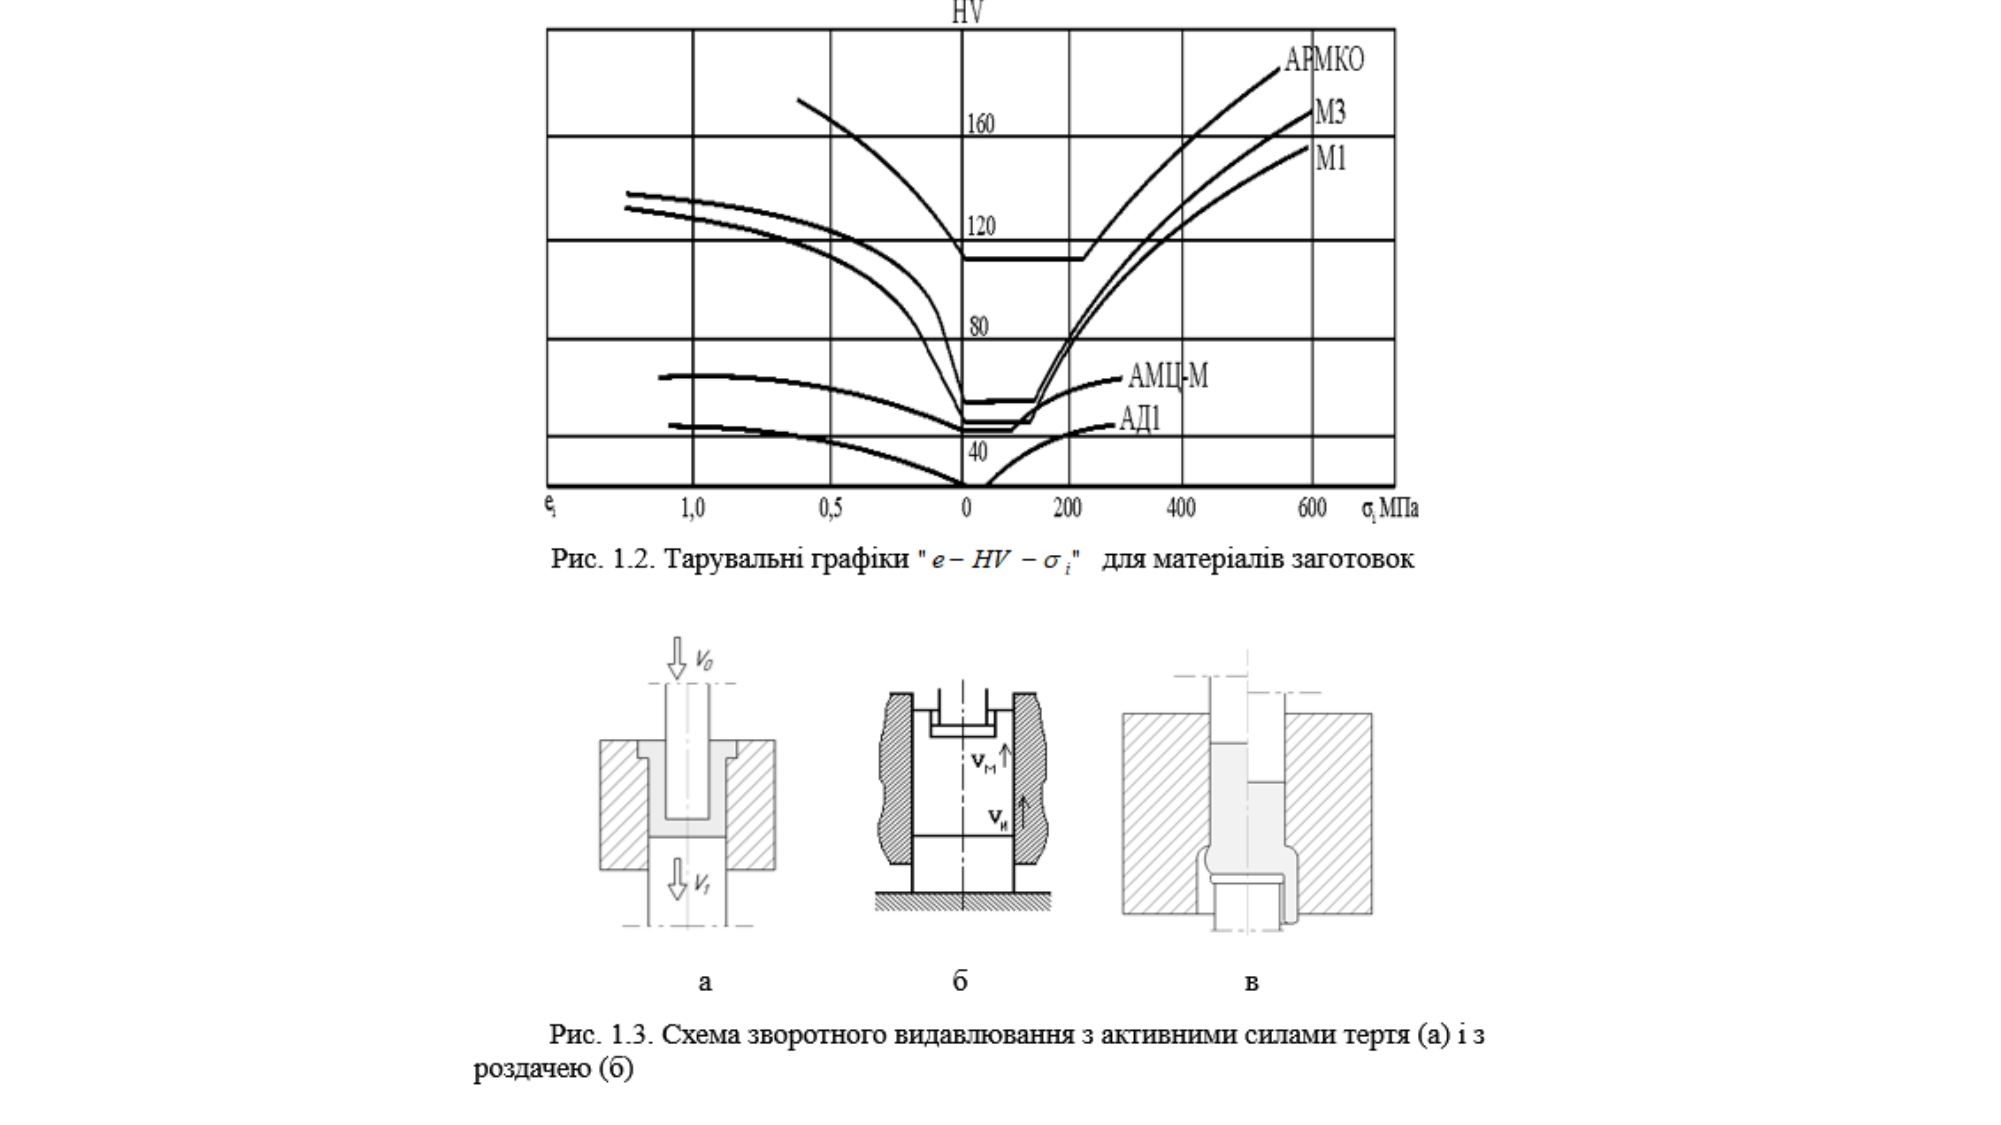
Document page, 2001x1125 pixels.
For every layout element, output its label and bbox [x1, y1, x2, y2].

list [460, 0, 1509, 1090]
